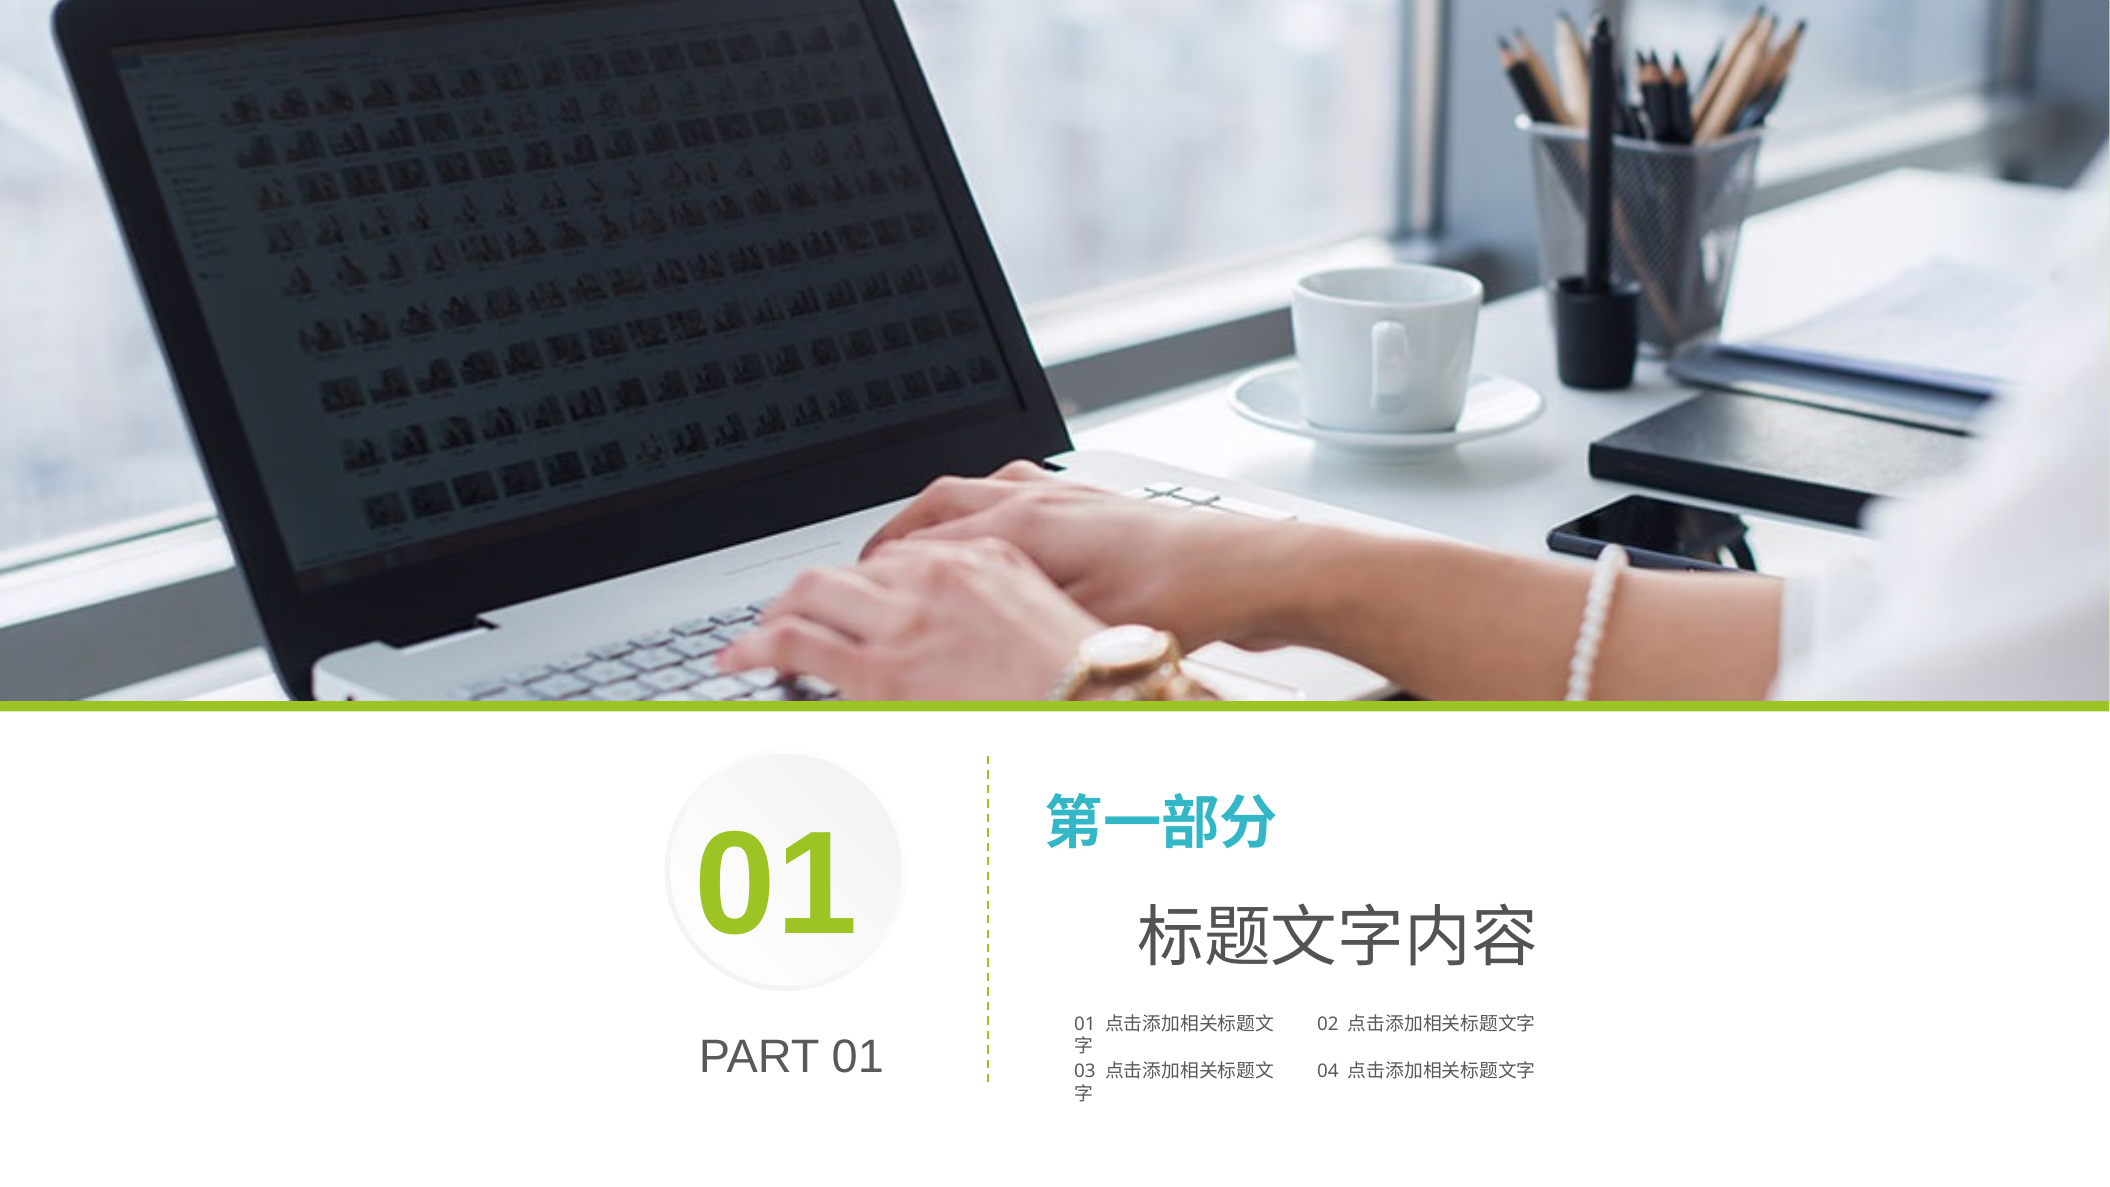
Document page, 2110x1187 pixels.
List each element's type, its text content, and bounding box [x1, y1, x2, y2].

text_box 02 点击添加相关标题文字 [1303, 1004, 1560, 1042]
text_box [0, 702, 2110, 712]
text_box 04 点击添加相关标题文字 [1303, 1052, 1560, 1089]
text_box 第一部分 标题文字内容 [1011, 777, 1568, 989]
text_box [664, 748, 908, 991]
text_box [0, 0, 2110, 702]
text_box 01 点击添加相关标题文字 [1060, 1004, 1306, 1052]
text_box 03 点击添加相关标题文字 [1060, 1052, 1306, 1112]
text_box PART 01 [698, 1025, 908, 1082]
